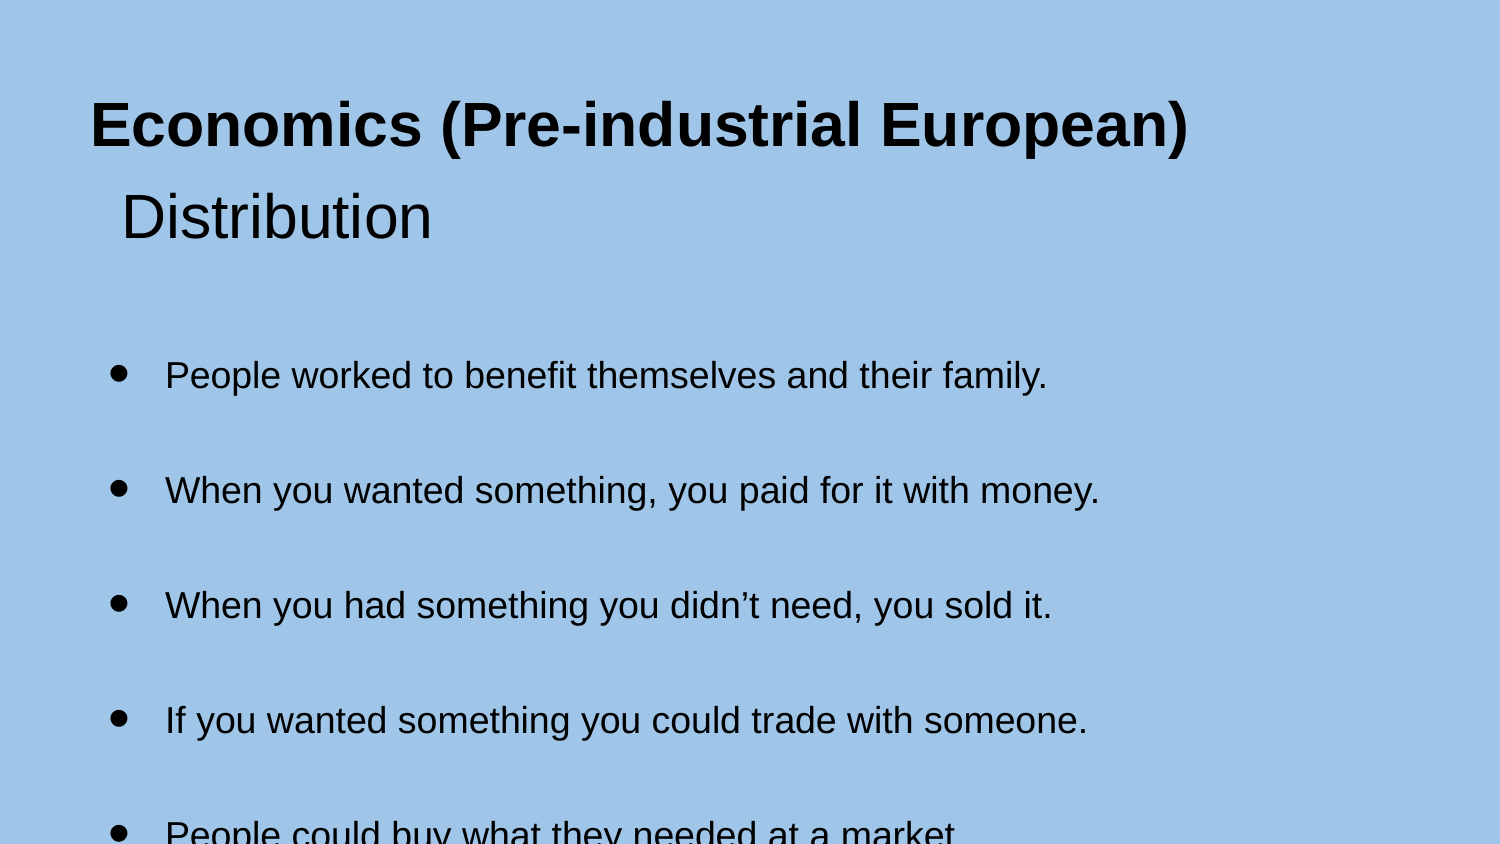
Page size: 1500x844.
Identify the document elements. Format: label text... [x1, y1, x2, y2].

list Distribution People worked to benefit themselves and their family. When you wanted something, you paid for it with money. When you had something you didn’t need, you sold it. If you wanted something you could trade with someone. People could buy what they needed at a market. People could sell products at the market. [75, 160, 1425, 772]
title Economics (Pre-industrial European) [75, 33, 1425, 160]
